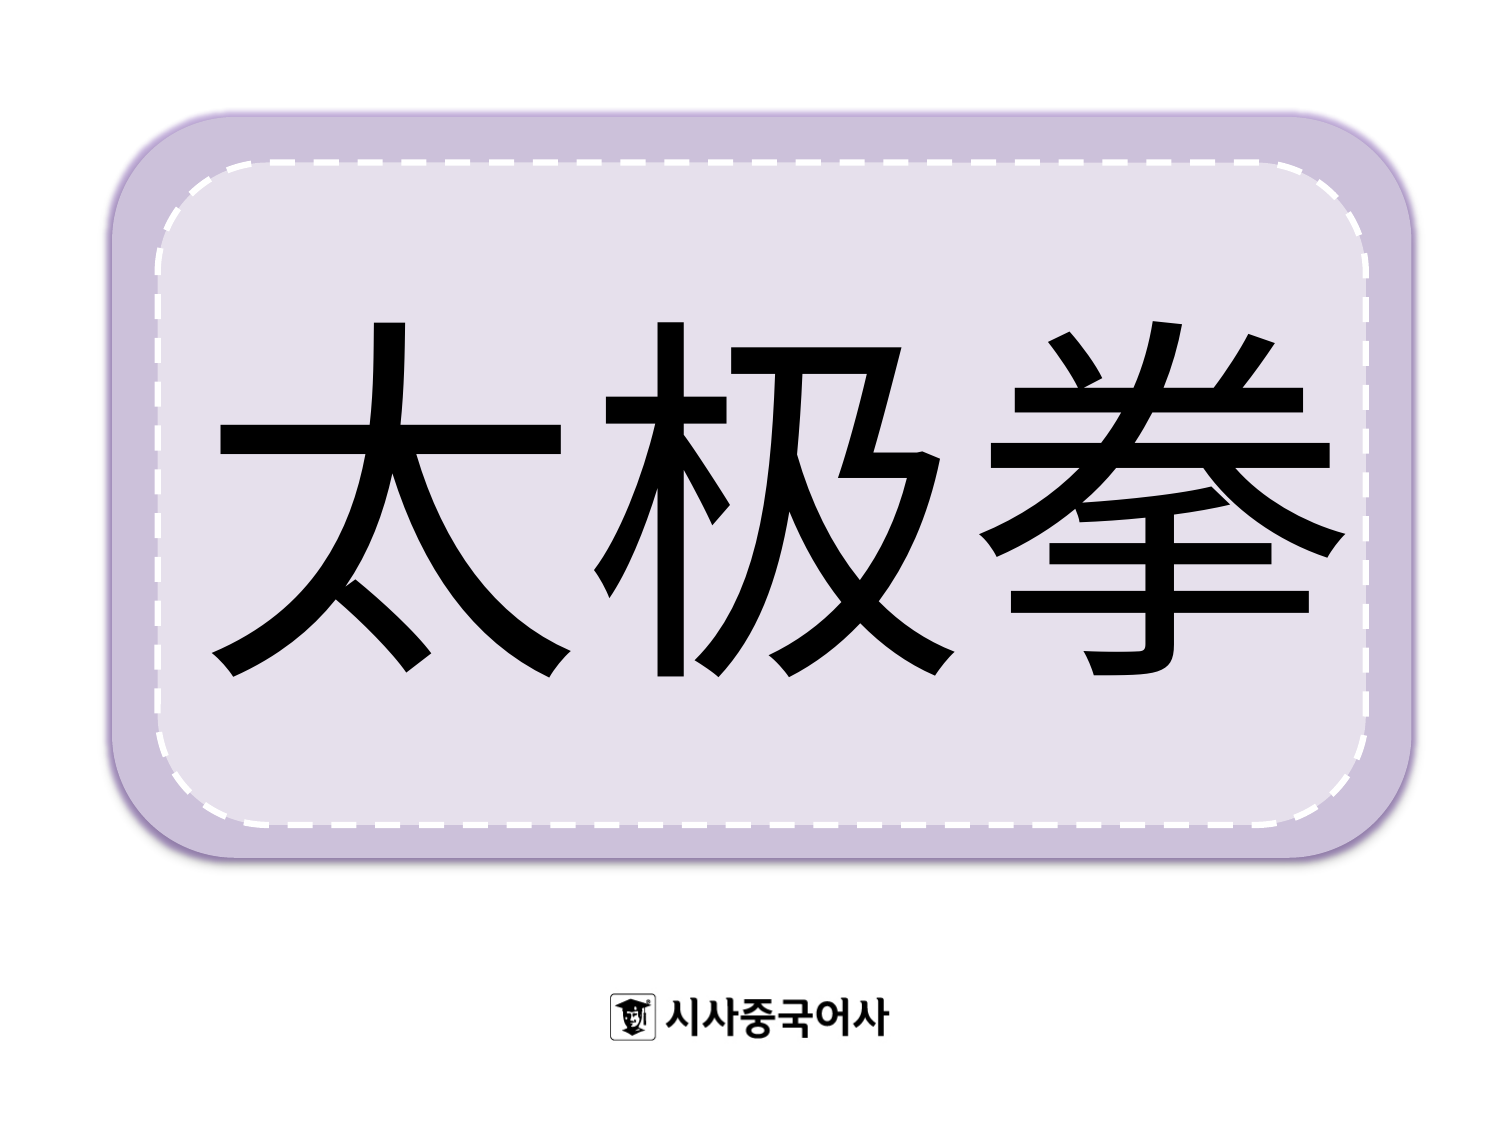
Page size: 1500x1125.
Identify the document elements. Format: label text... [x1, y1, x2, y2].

text_box 太极拳 [171, 160, 1380, 824]
picture [602, 987, 898, 1047]
